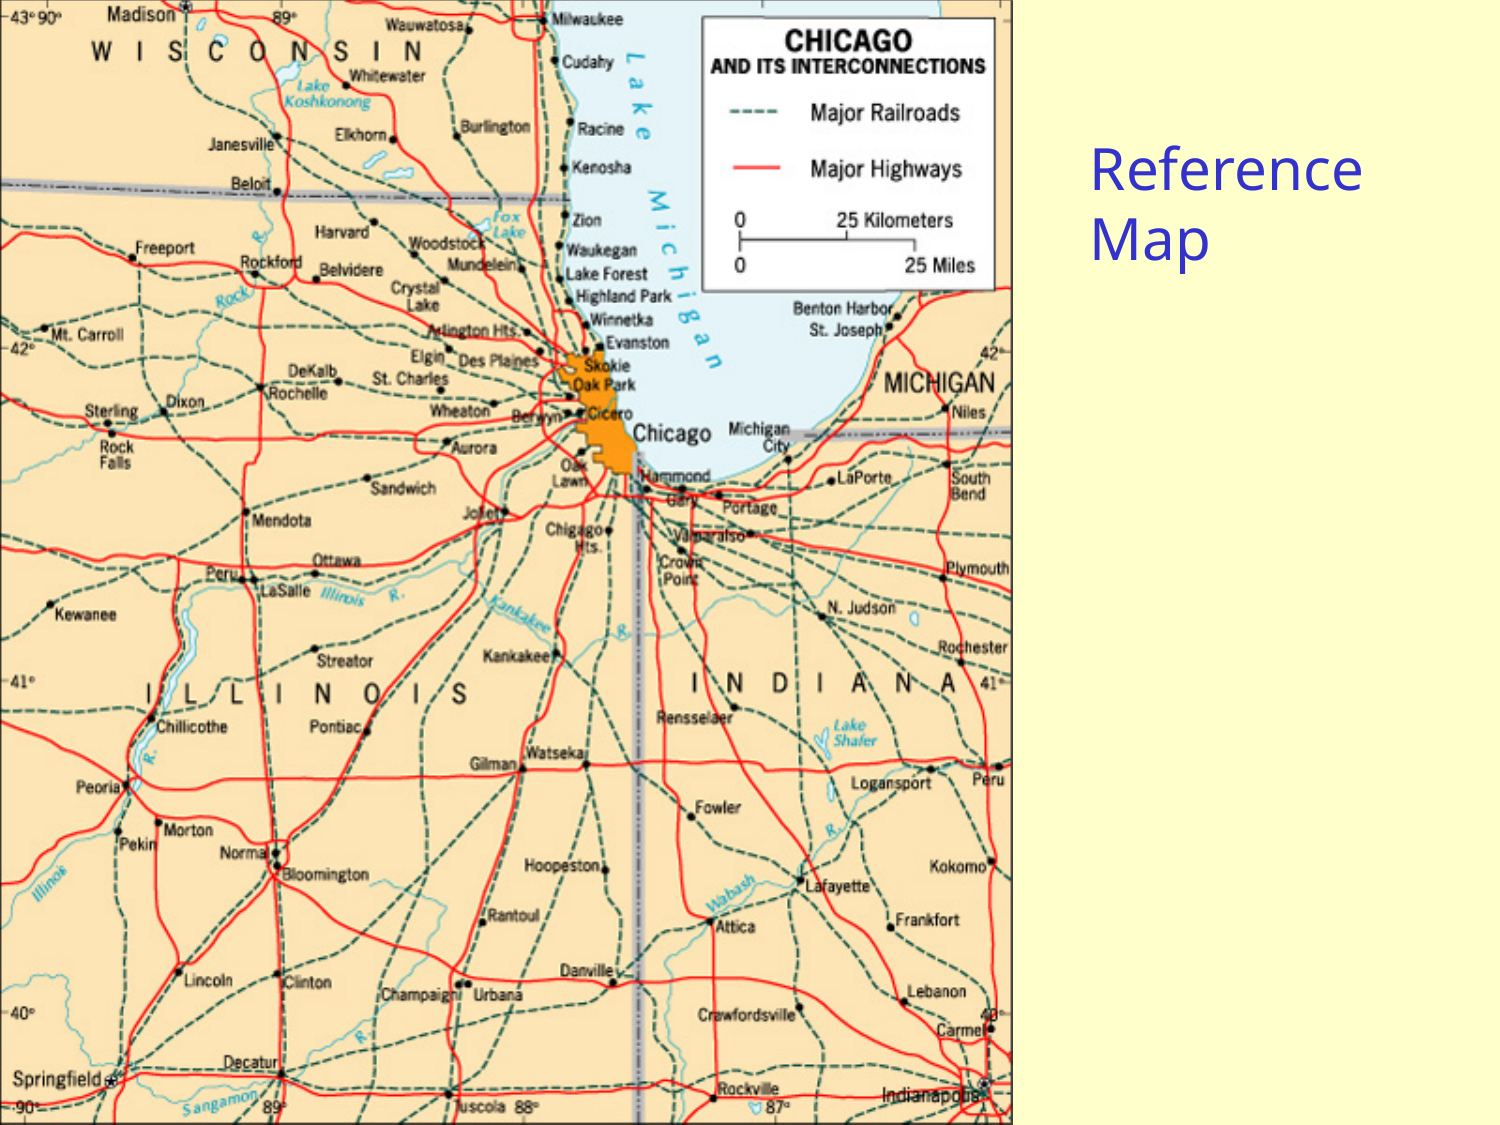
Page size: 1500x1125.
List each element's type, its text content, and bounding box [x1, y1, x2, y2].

picture [0, 0, 1013, 1125]
text_box Reference Map [1074, 124, 1413, 280]
